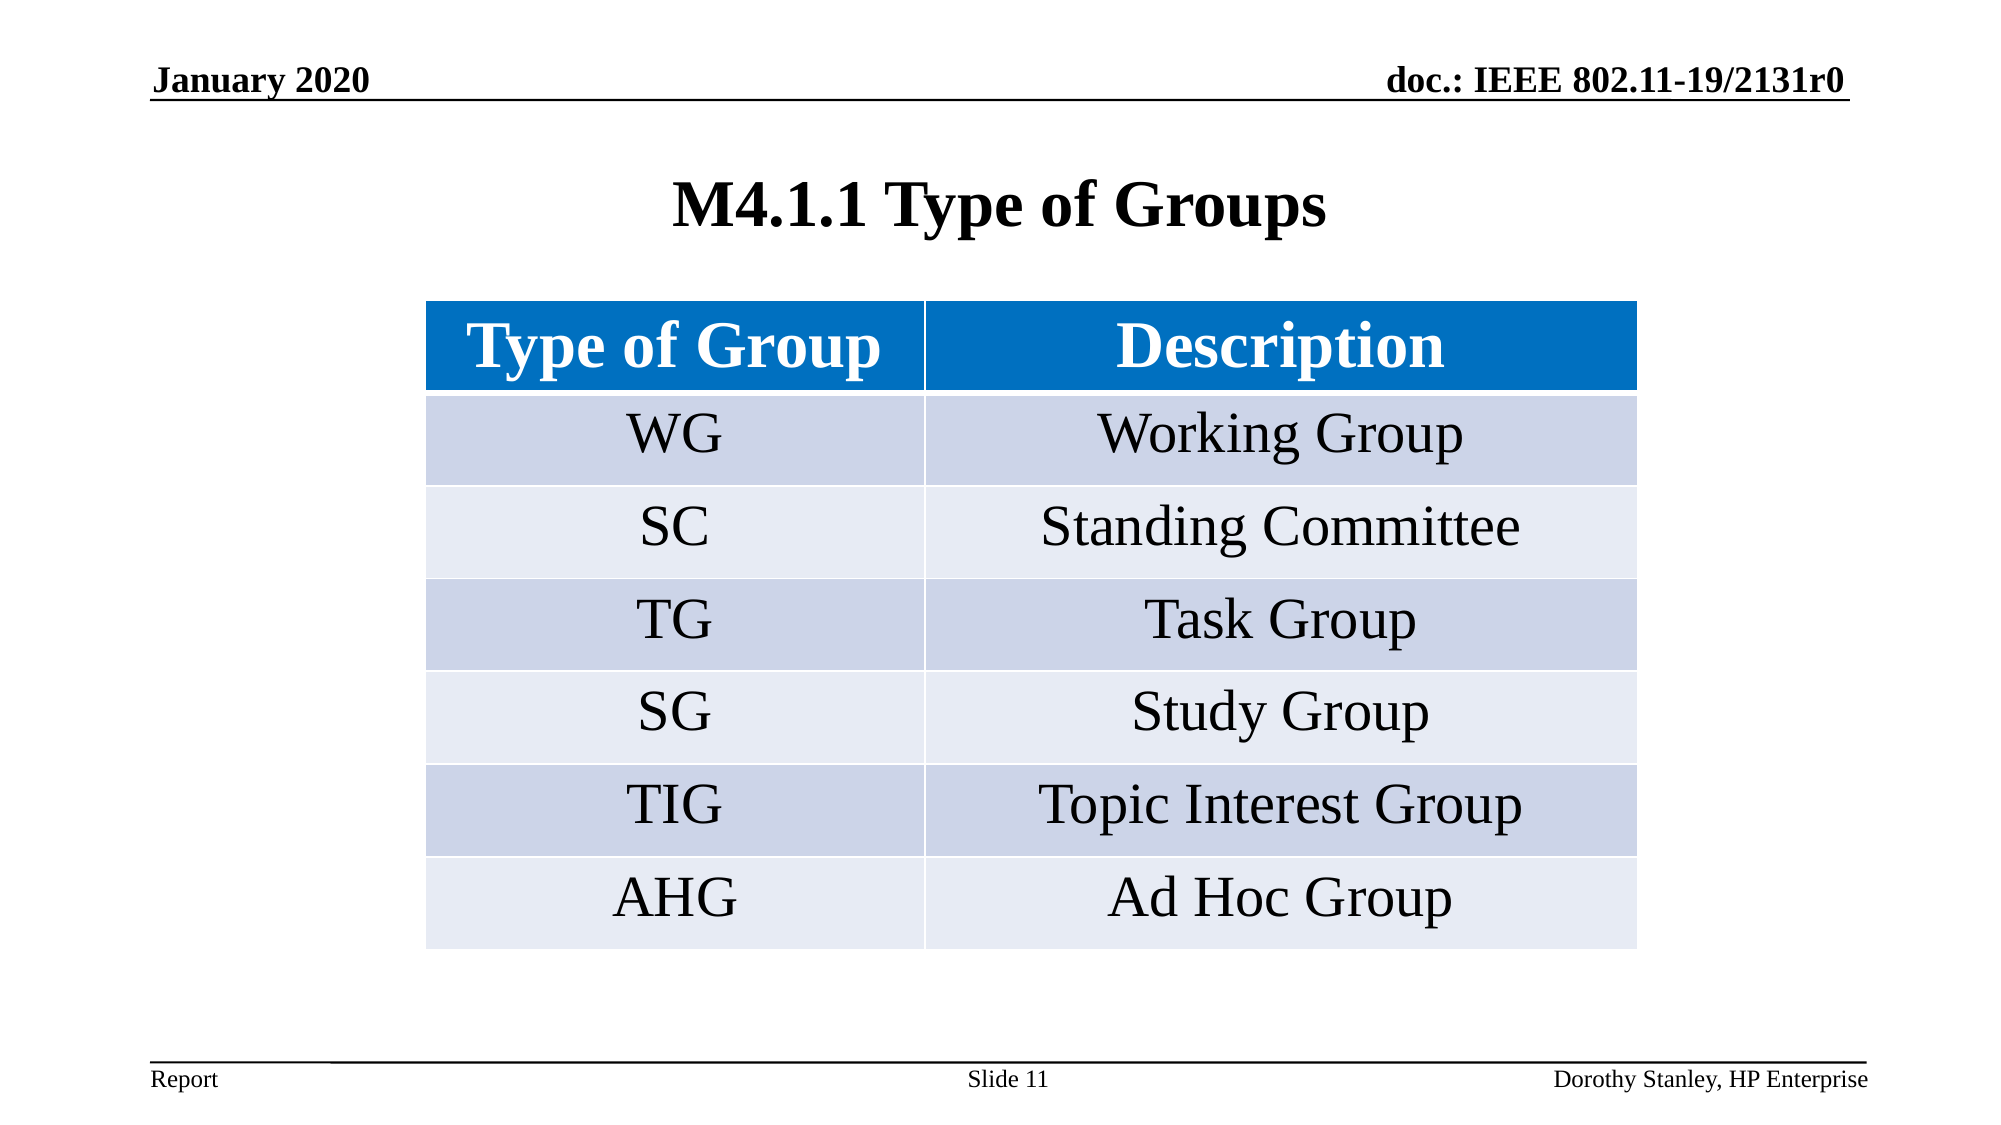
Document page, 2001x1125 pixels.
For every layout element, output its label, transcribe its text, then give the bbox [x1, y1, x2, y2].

table_cell SG [426, 672, 924, 763]
table_cell TG [426, 579, 924, 670]
table_cell SC [426, 487, 924, 578]
table_cell Standing Committee [926, 487, 1637, 578]
table_cell AHG [426, 858, 924, 949]
table_header Type of Group [426, 301, 924, 390]
table_cell Topic Interest Group [926, 765, 1637, 856]
title M4.1.1 Type of Groups [150, 112, 1850, 288]
table_cell Task Group [926, 579, 1637, 670]
table_cell WG [426, 396, 924, 485]
table_cell Working Group [926, 396, 1637, 485]
footer Dorothy Stanley, HP Enterprise [1512, 1061, 1869, 1093]
table_cell Ad Hoc Group [926, 858, 1637, 949]
table_cell TIG [426, 765, 924, 856]
table_cell Study Group [926, 672, 1637, 763]
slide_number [152, 54, 406, 101]
slide_number Slide 11 [964, 1061, 1053, 1093]
table_header Description [926, 301, 1637, 390]
